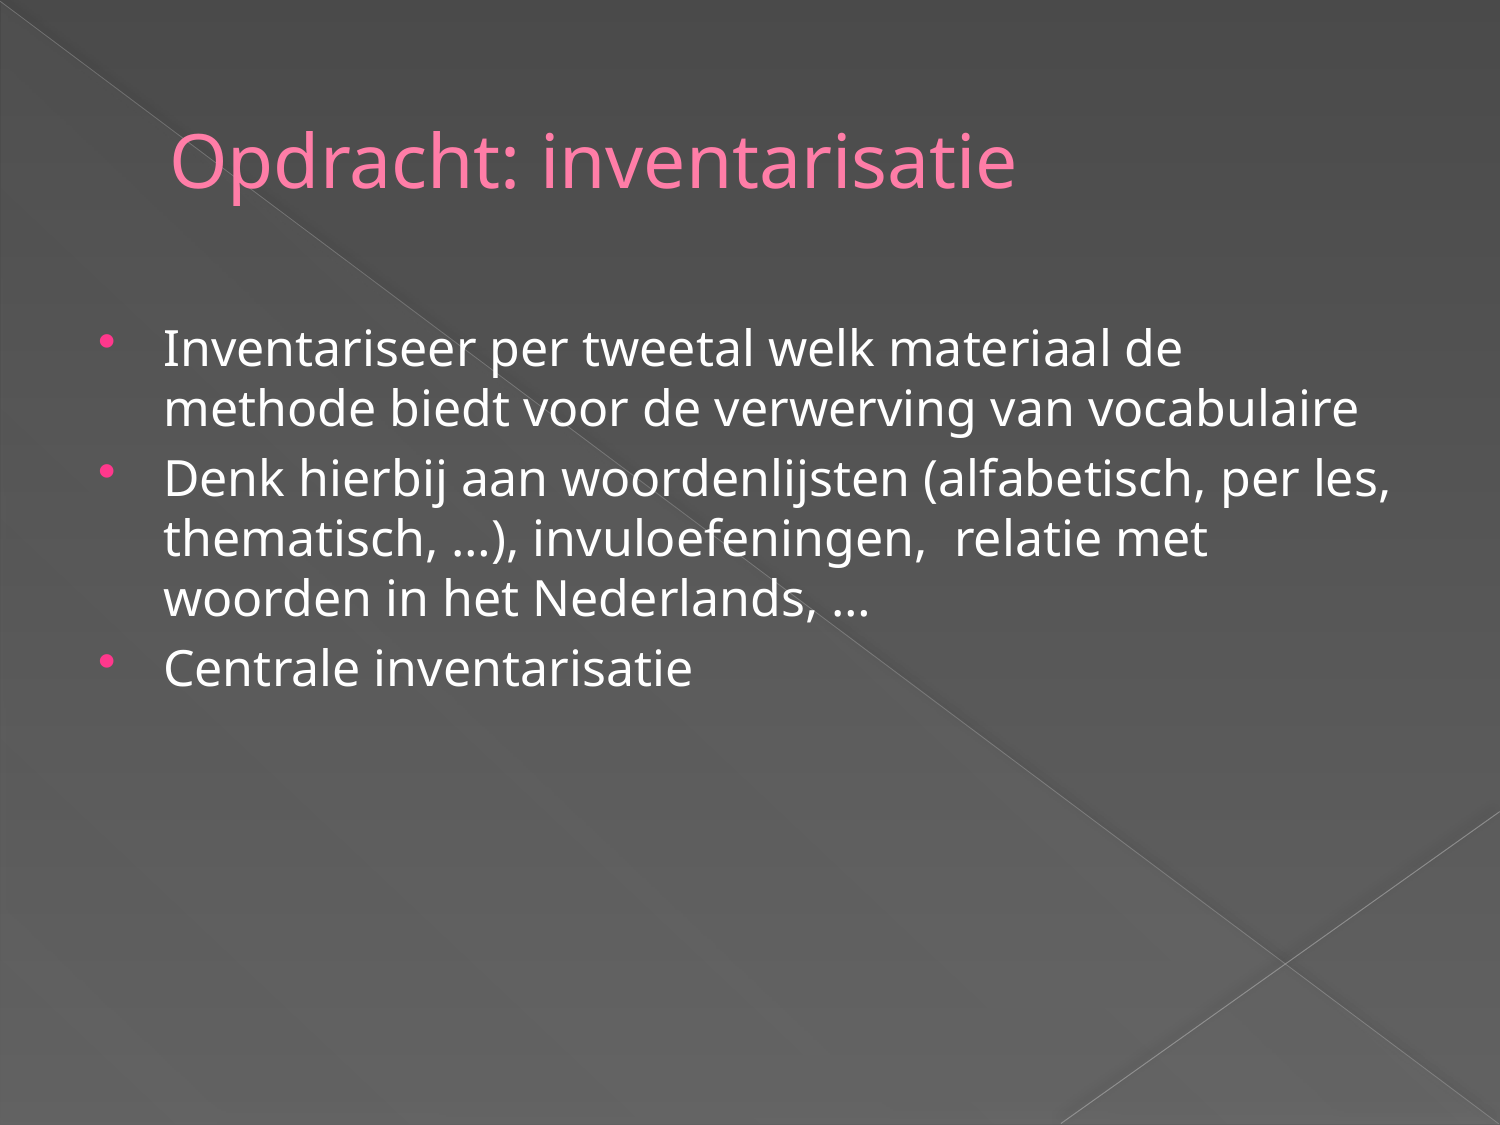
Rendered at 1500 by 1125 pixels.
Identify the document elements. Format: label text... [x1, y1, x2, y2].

title Opdracht: inventarisatie [75, 43, 1425, 274]
list Inventariseer per tweetal welk materiaal de methode biedt voor de verwerving van vocabulaire Denk hierbij aan woordenlijsten (alfabetisch, per les, thematisch, …), invuloefeningen, relatie met woorden in het Nederlands, … Centrale inventarisatie [75, 308, 1425, 1059]
